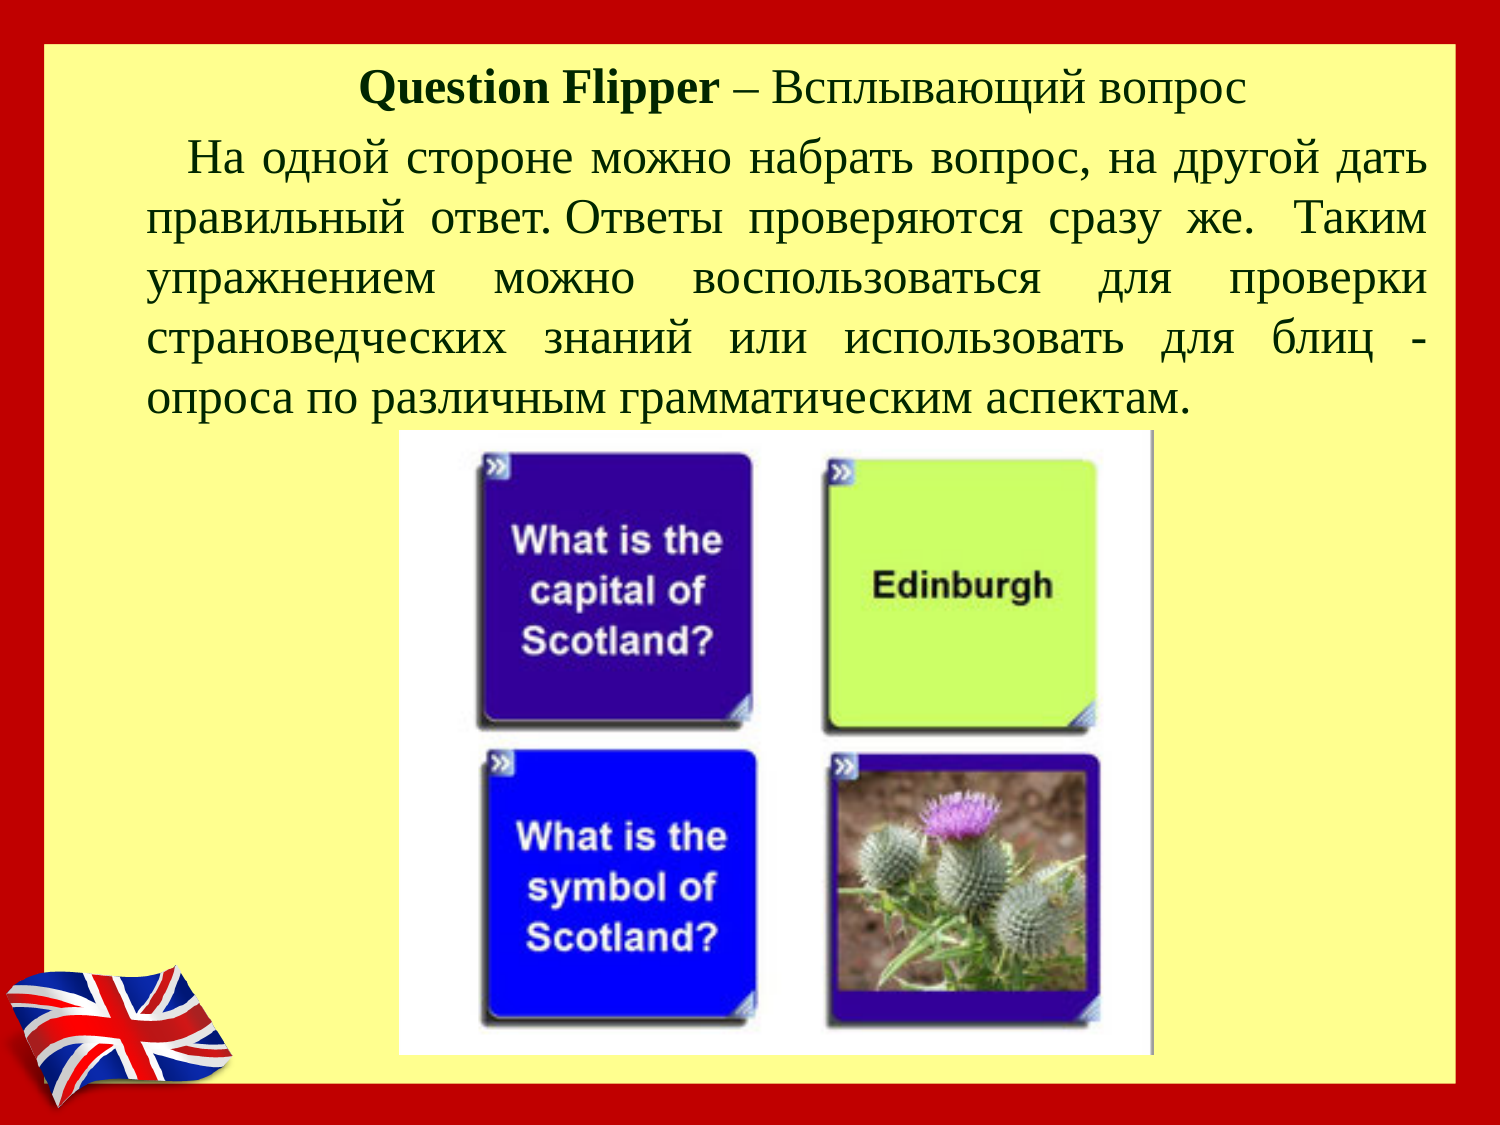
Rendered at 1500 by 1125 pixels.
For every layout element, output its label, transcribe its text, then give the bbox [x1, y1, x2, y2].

picture [0, 906, 237, 1125]
list Question Flipper – Всплывающий вопрос На одной стороне можно набрать вопрос, на другой дать правильный ответ. Ответы проверяются сразу же. Таким упражнением можно воспользоваться для проверки страноведческих знаний или использовать для блиц - опроса по различным грамматическим аспектам. [74, 46, 1444, 1006]
picture [399, 430, 1154, 1055]
